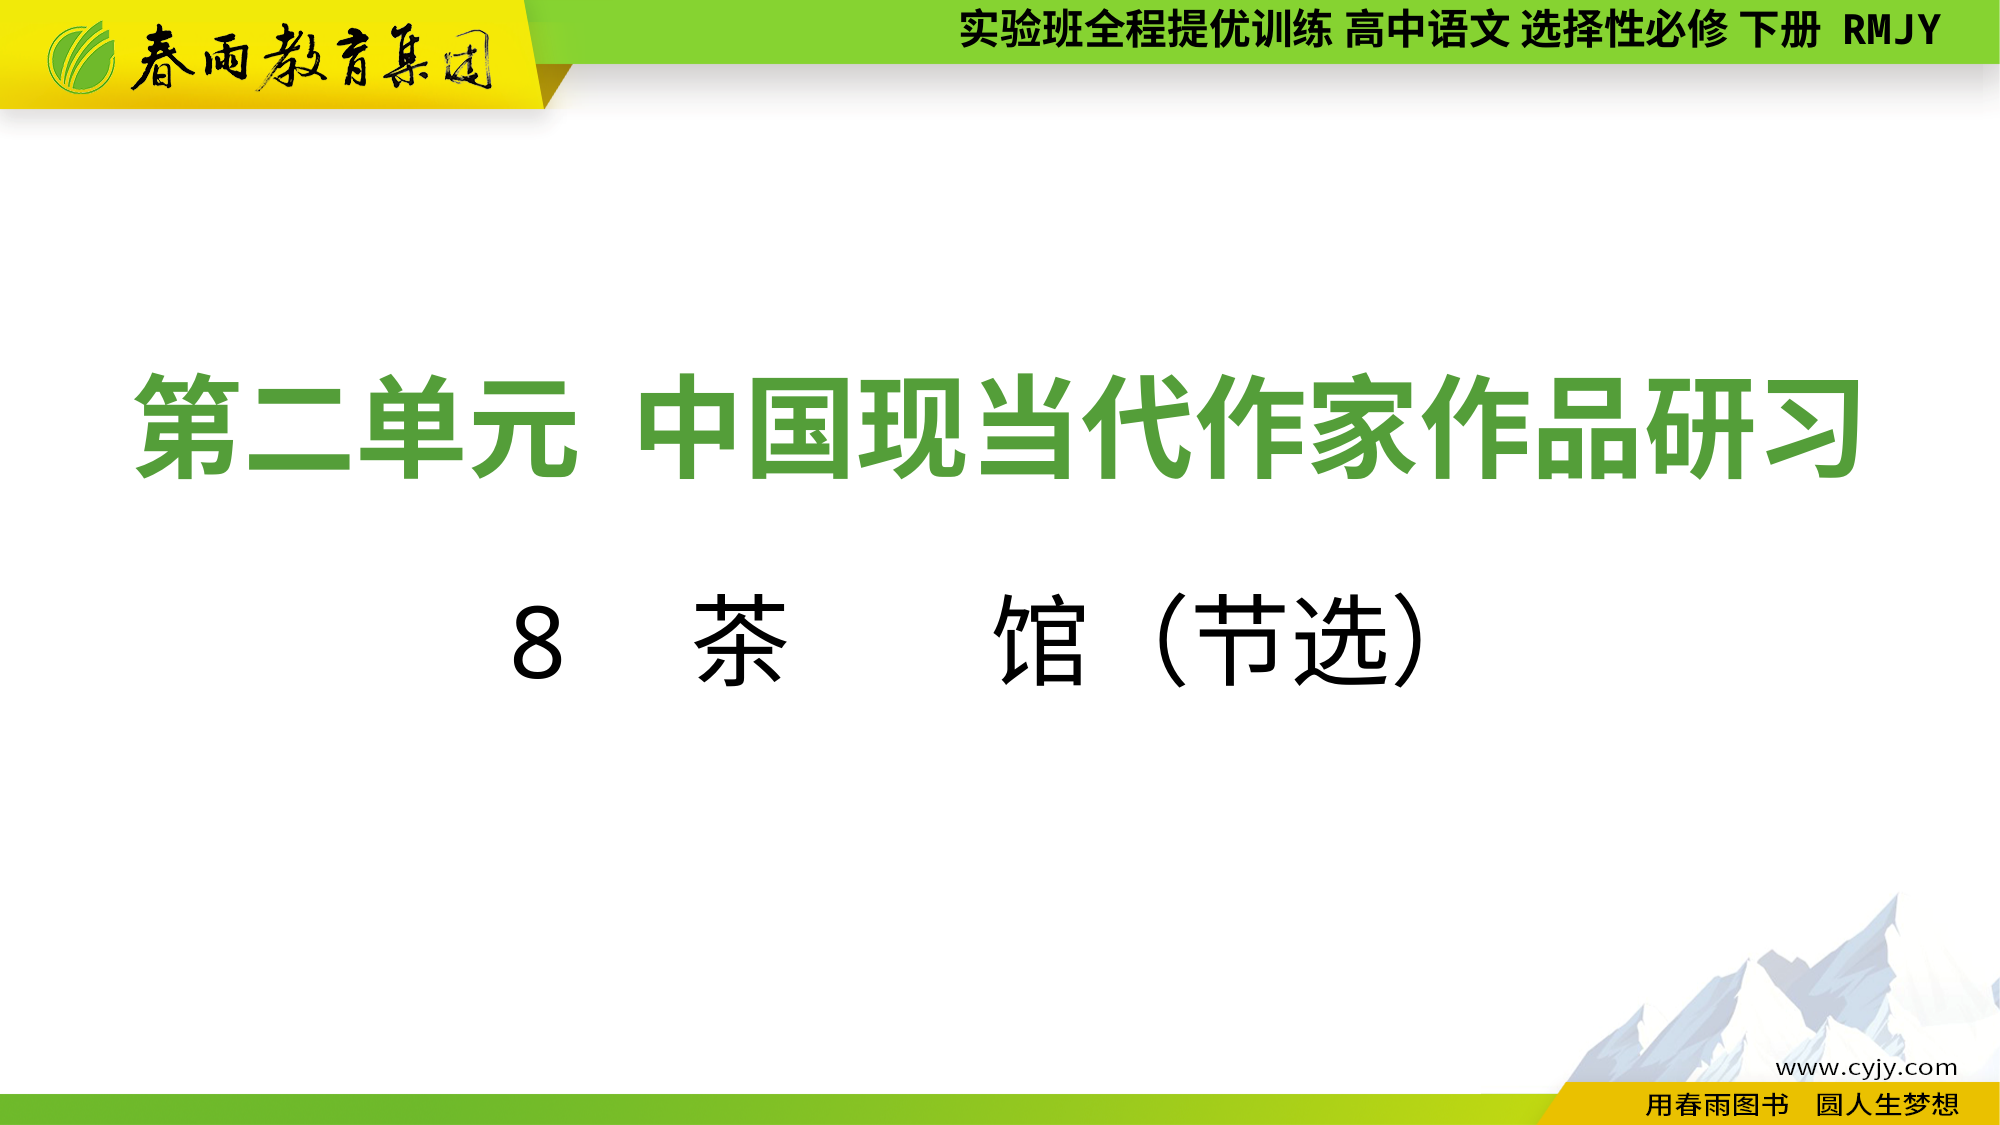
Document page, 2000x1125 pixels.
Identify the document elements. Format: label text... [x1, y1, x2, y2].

text_box 第二单元 中国现当代作家作品研习 [54, 282, 1946, 500]
text_box 8 茶 馆（节选） [54, 511, 1946, 706]
picture [0, 0, 2000, 1125]
